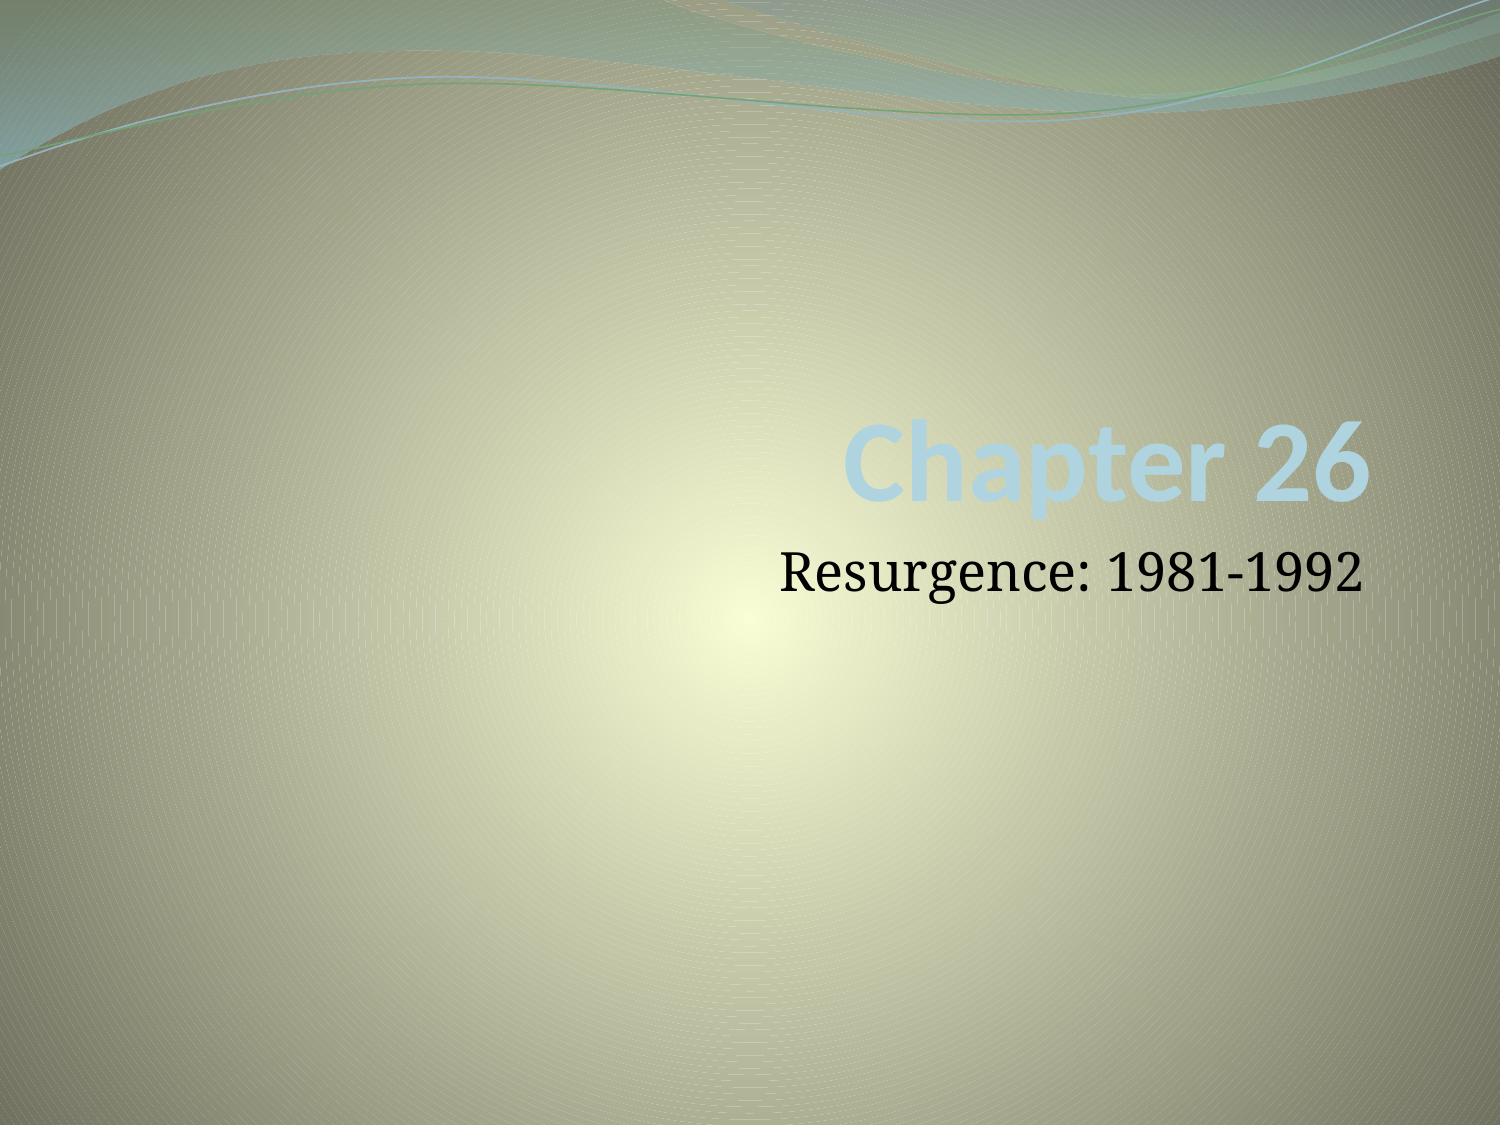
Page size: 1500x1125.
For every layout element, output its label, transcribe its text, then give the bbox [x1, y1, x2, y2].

subtitle Resurgence: 1981-1992 [87, 529, 1376, 818]
title Chapter 26 [87, 224, 1376, 525]
